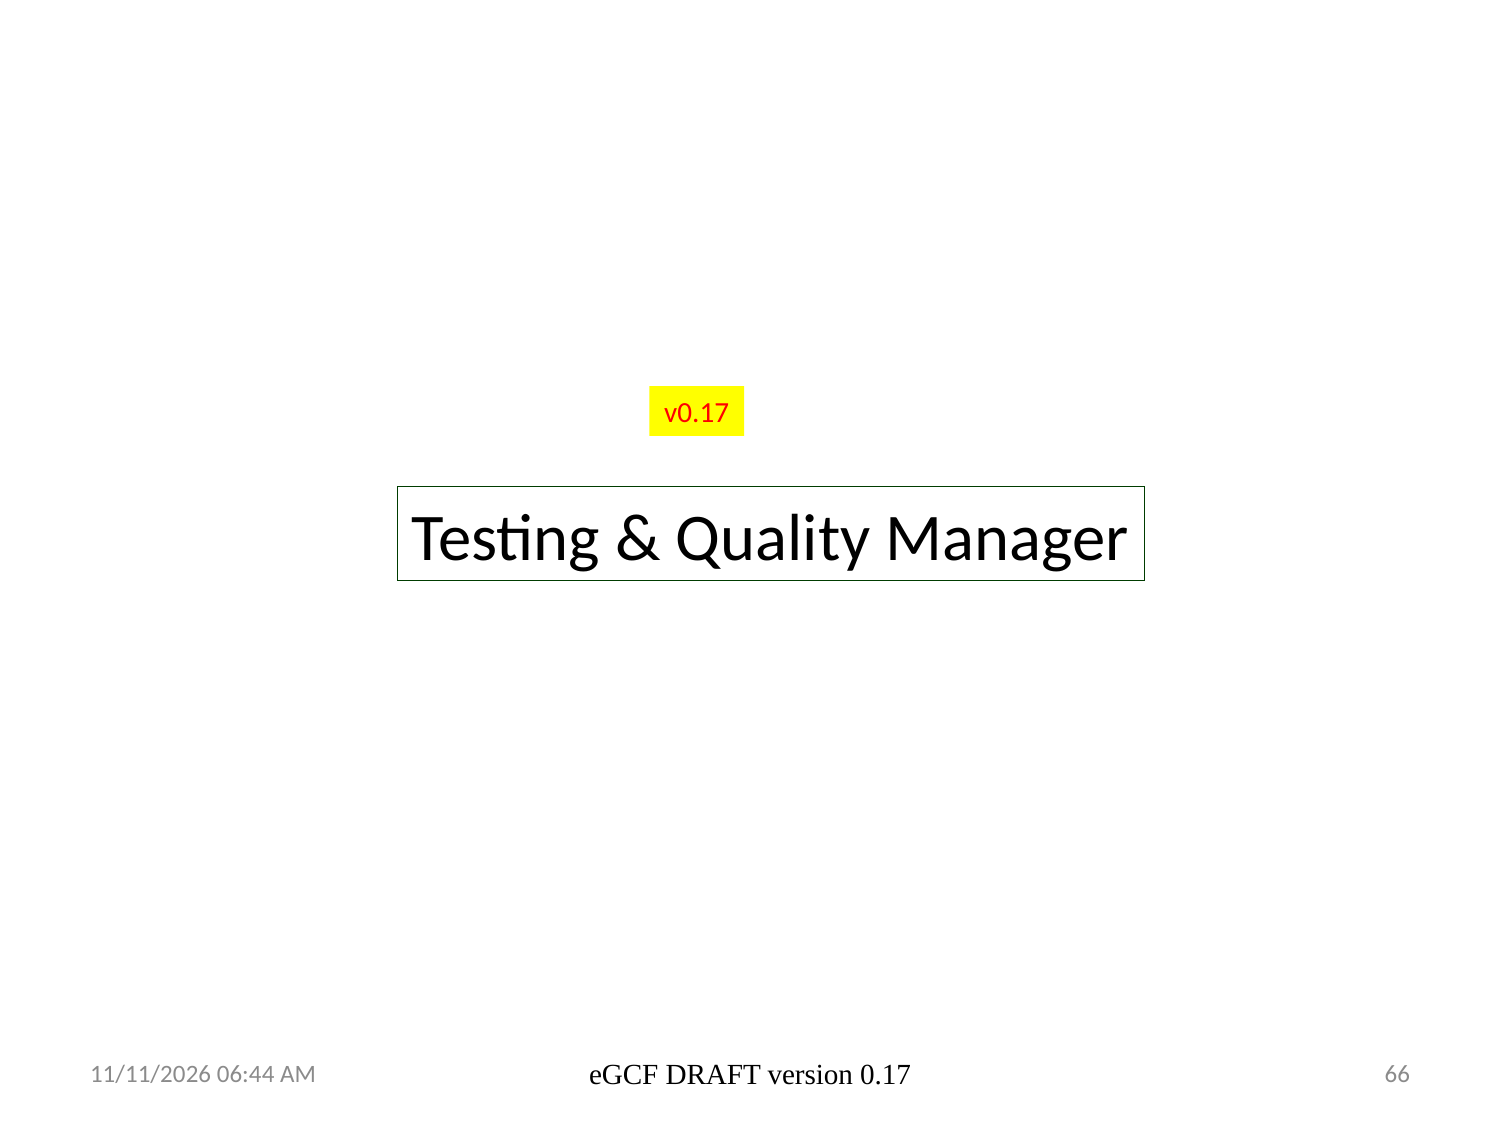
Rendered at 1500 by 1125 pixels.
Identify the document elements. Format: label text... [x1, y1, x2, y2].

text_box Testing & Quality Manager [397, 486, 1145, 581]
slide_number 66 [1074, 1042, 1425, 1103]
footer eGCF DRAFT version 0.17 [512, 1042, 988, 1103]
text_box v0.17 [649, 386, 745, 436]
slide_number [75, 1042, 425, 1103]
